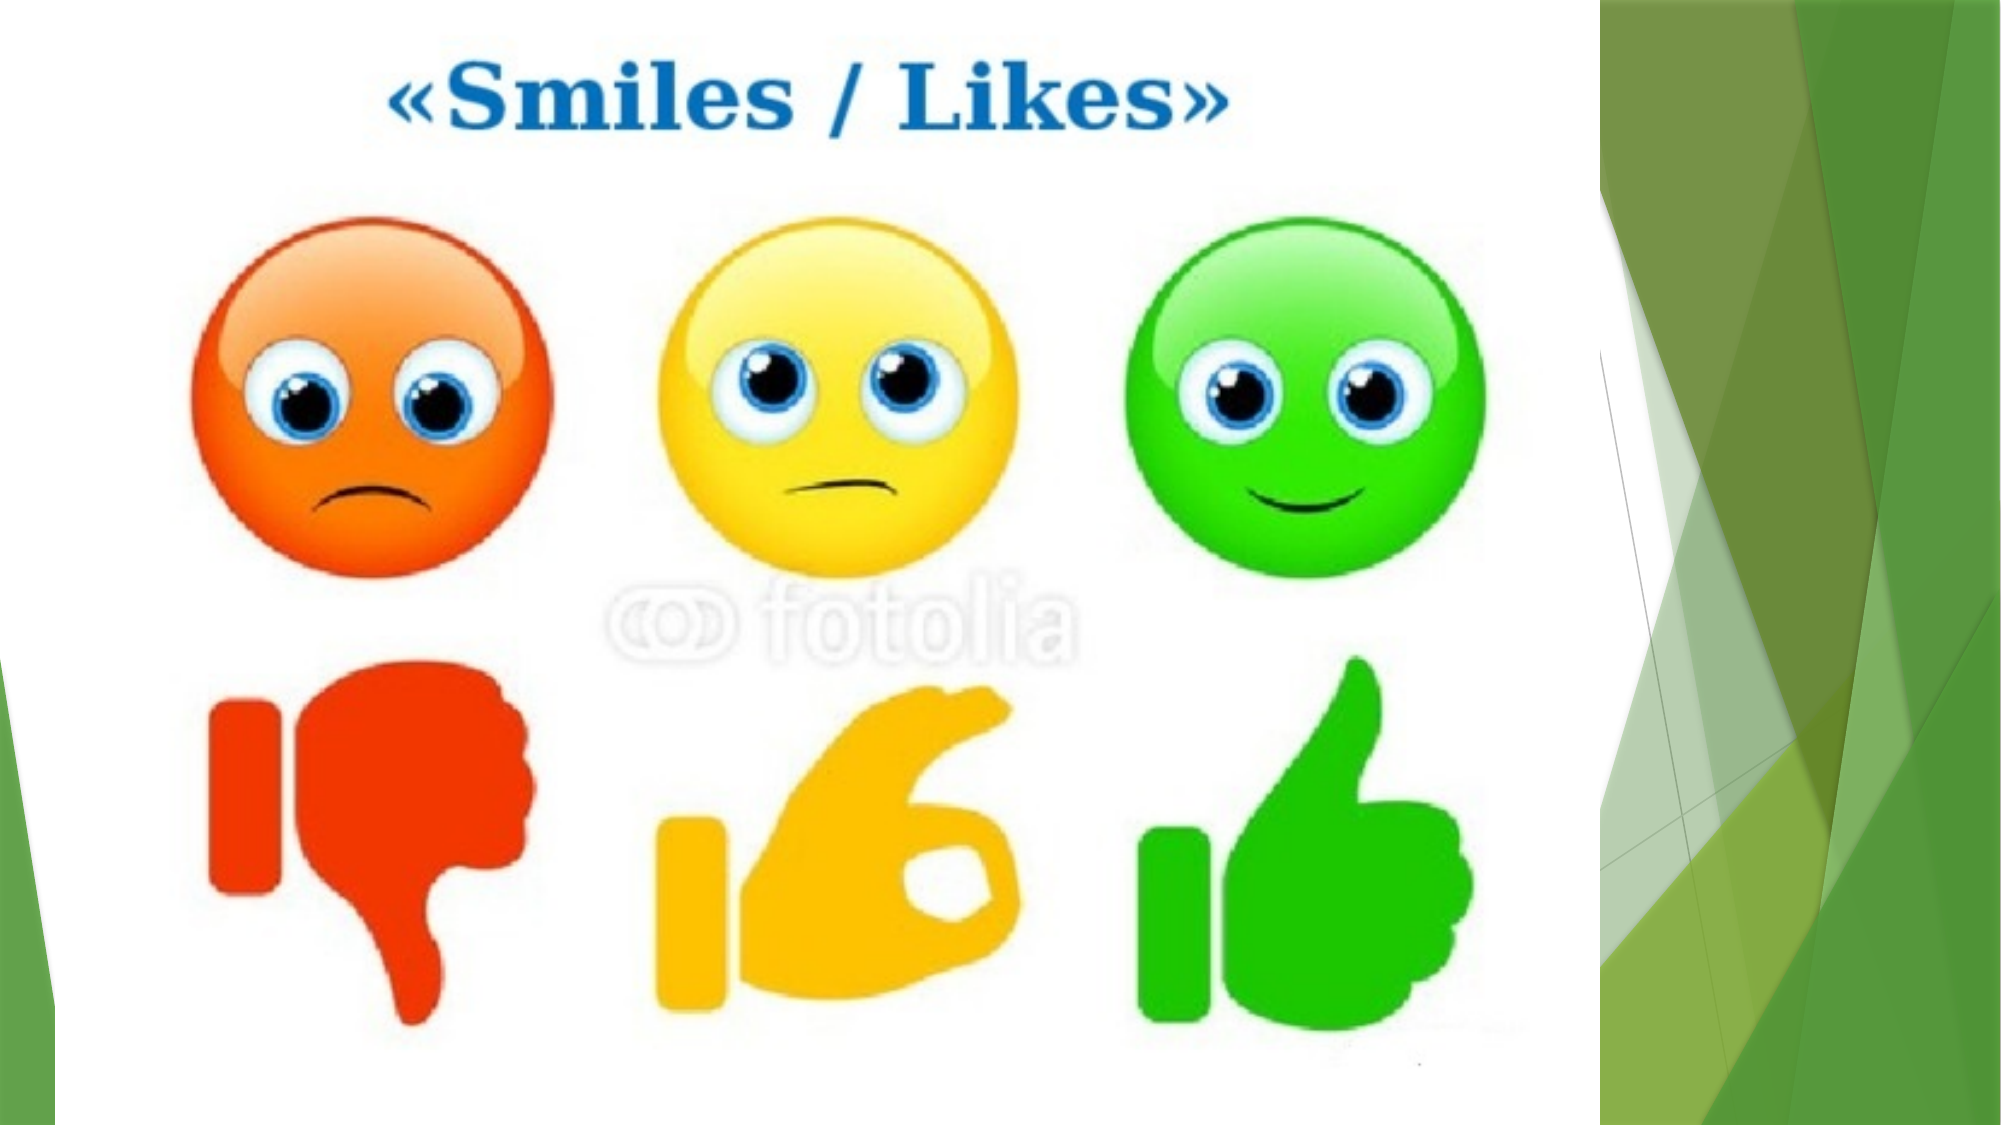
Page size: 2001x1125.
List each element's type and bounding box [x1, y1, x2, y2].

list [54, 0, 1601, 1125]
